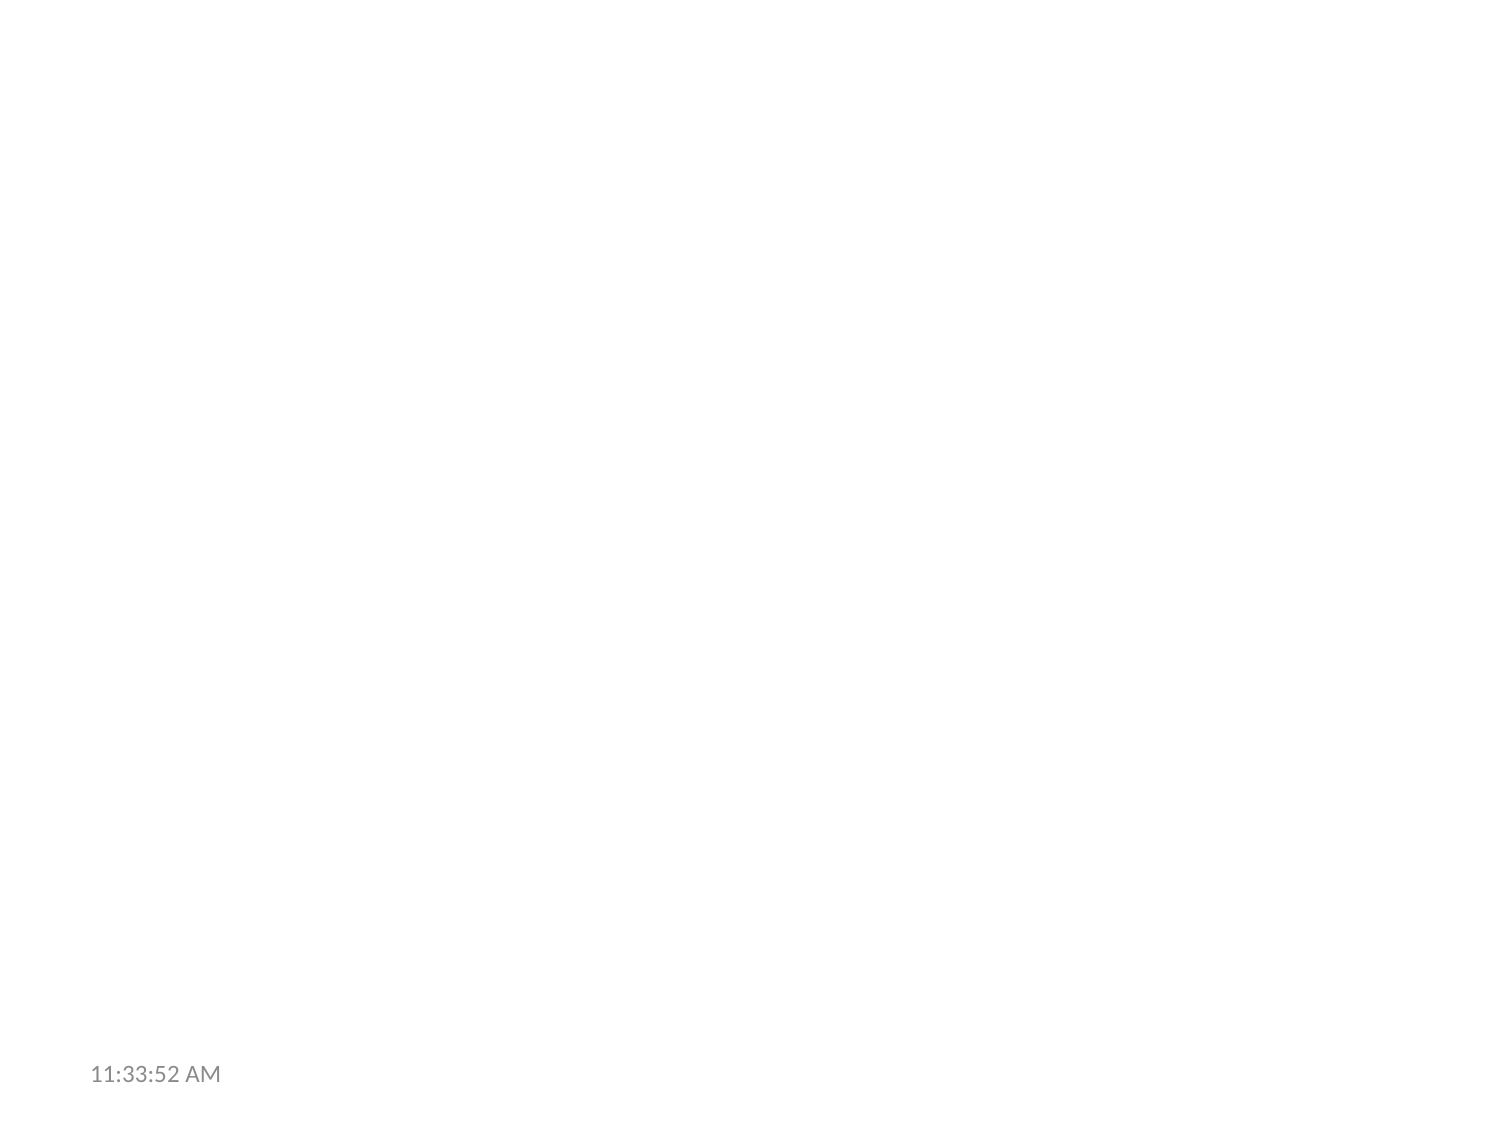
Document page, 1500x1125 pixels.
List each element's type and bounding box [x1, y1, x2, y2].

slide_number [75, 1042, 425, 1103]
